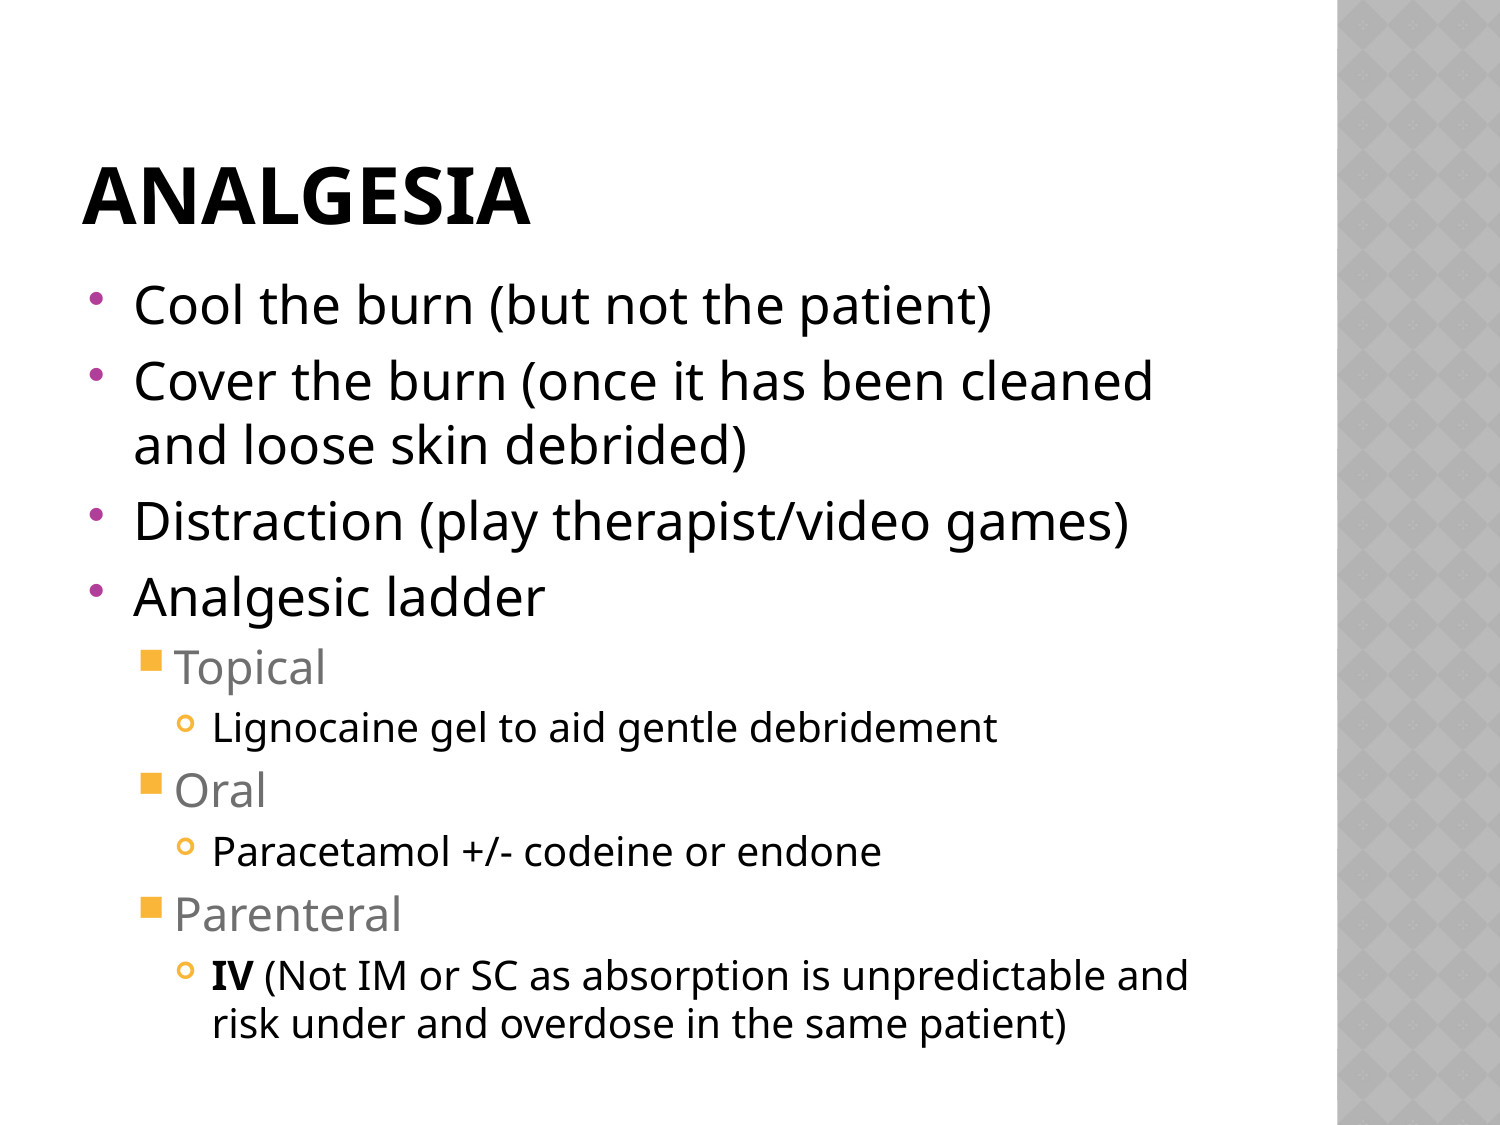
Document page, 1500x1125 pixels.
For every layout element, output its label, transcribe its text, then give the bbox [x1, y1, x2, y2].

title Analgesia [75, 52, 1263, 240]
list Cool the burn (but not the patient) Cover the burn (once it has been cleaned and loose skin debrided) Distraction (play therapist/video games) Analgesic ladder Topical Lignocaine gel to aid gentle debridement Oral Paracetamol +/- codeine or endone Parenteral IV (Not IM or SC as absorption is unpredictable and risk under and overdose in the same patient) [75, 264, 1263, 1059]
